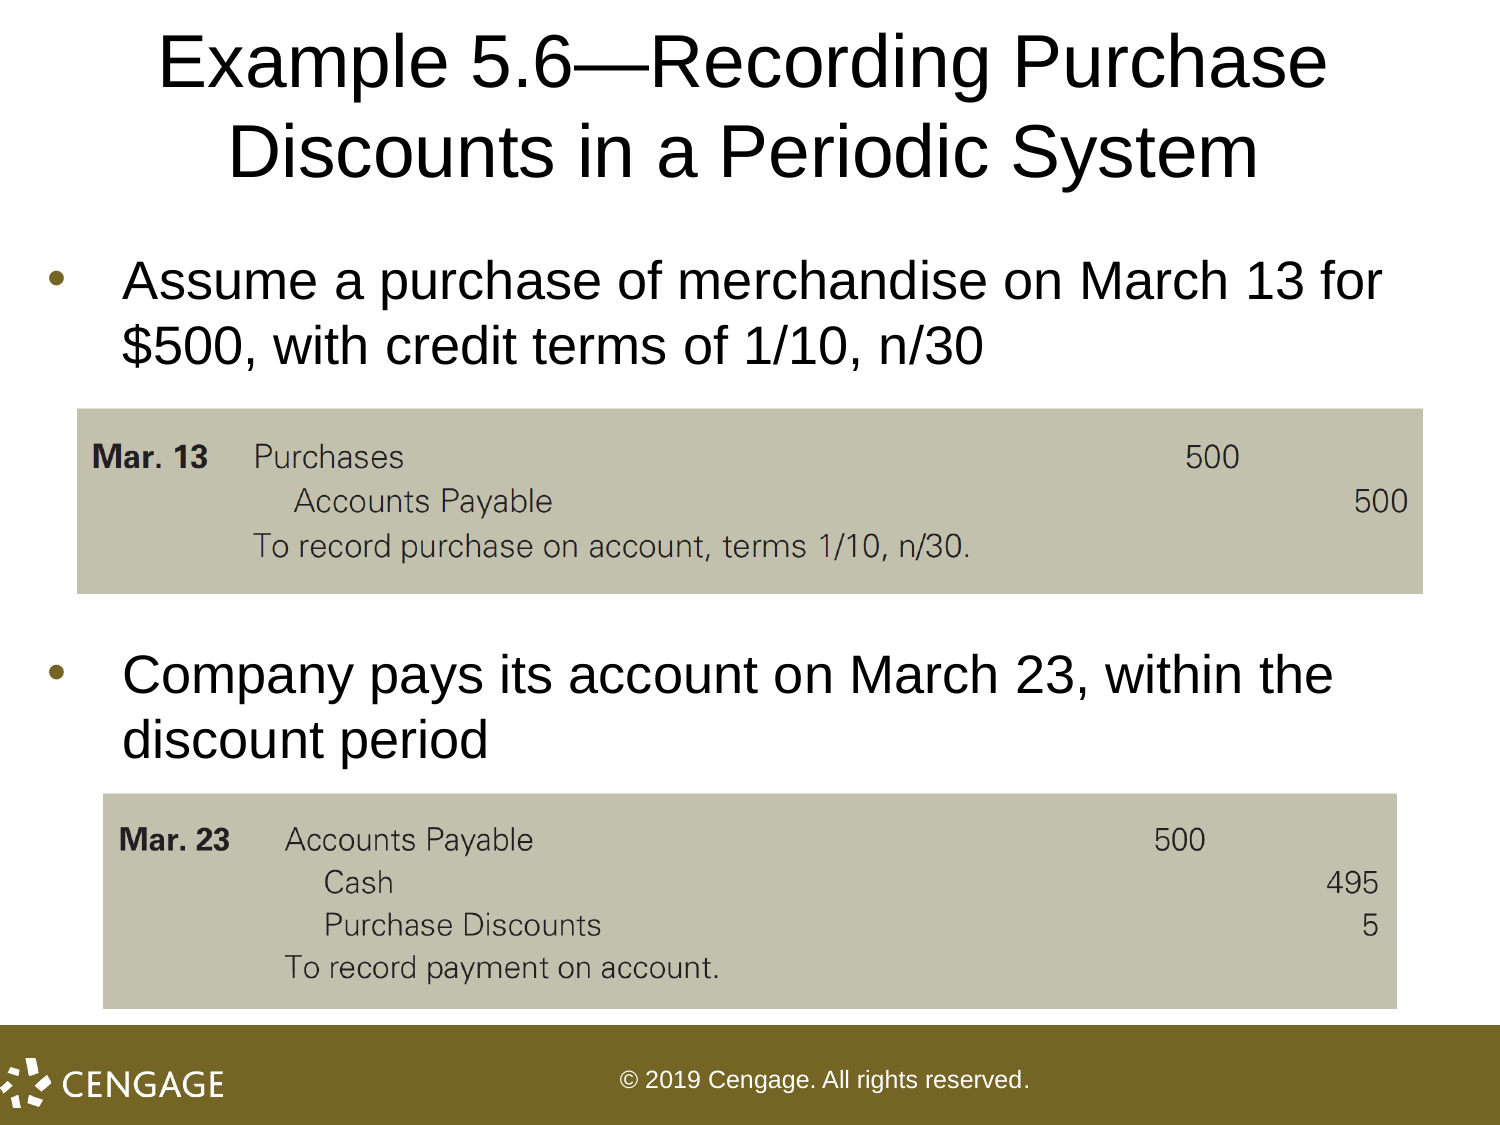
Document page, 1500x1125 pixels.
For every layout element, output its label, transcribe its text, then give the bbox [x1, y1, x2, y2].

picture [77, 407, 1423, 595]
picture [103, 791, 1397, 1009]
title Example 5.6—Recording Purchase Discounts in a Periodic System [51, 10, 1437, 195]
list Assume a purchase of merchandise on March 13 for $500, with credit terms of 1/10, n/30 [32, 237, 1485, 384]
list Company pays its account on March 23, within the discount period [32, 631, 1460, 787]
picture [0, 1058, 223, 1108]
